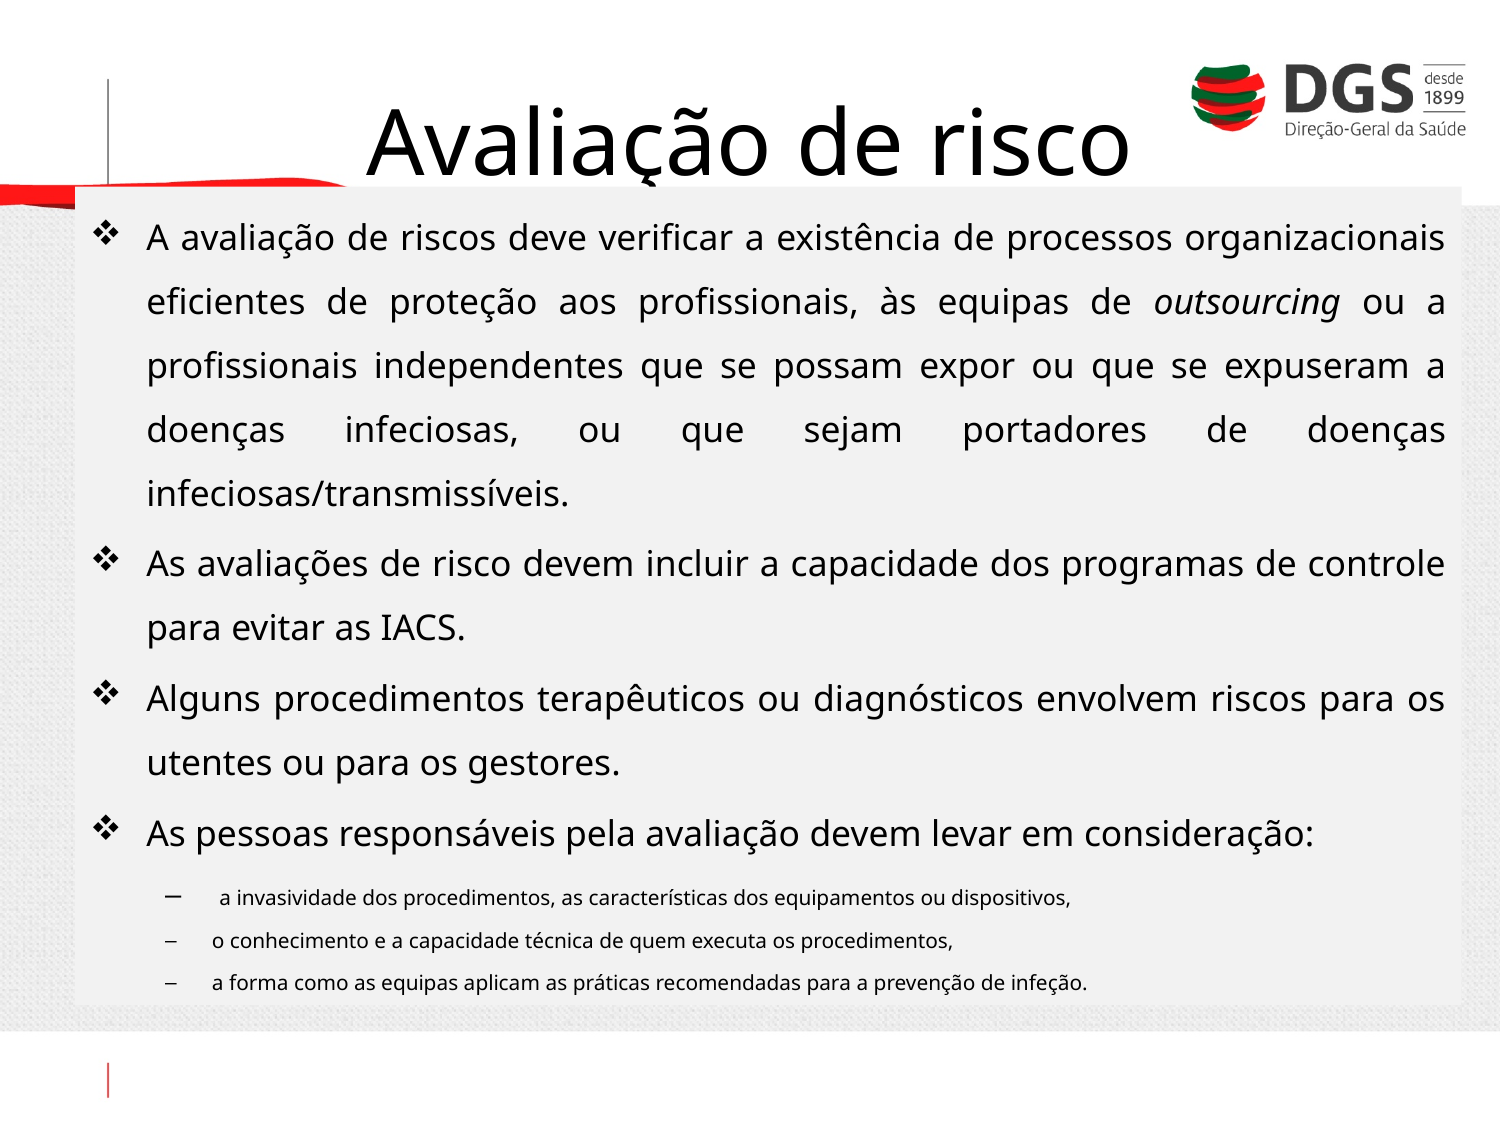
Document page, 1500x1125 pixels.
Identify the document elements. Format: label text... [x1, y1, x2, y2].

title Avaliação de risco [74, 44, 1426, 186]
picture [0, 0, 1500, 1125]
list A avaliação de riscos deve verificar a existência de processos organizacionais eficientes de proteção aos profissionais, às equipas de outsourcing ou a profissionais independentes que se possam expor ou que se expuseram a doenças infeciosas, ou que sejam portadores de doenças infeciosas/transmissíveis. As avaliações de risco devem incluir a capacidade dos programas de controle para evitar as IACS. Alguns procedimentos terapêuticos ou diagnósticos envolvem riscos para os utentes ou para os gestores. As pessoas responsáveis pela avaliação devem levar em consideração: a invasividade dos procedimentos, as características dos equipamentos ou dispositivos, o conhecimento e a capacidade técnica de quem executa os procedimentos, a forma como as equipas aplicam as práticas recomendadas para a prevenção de infeção. [74, 186, 1462, 1006]
